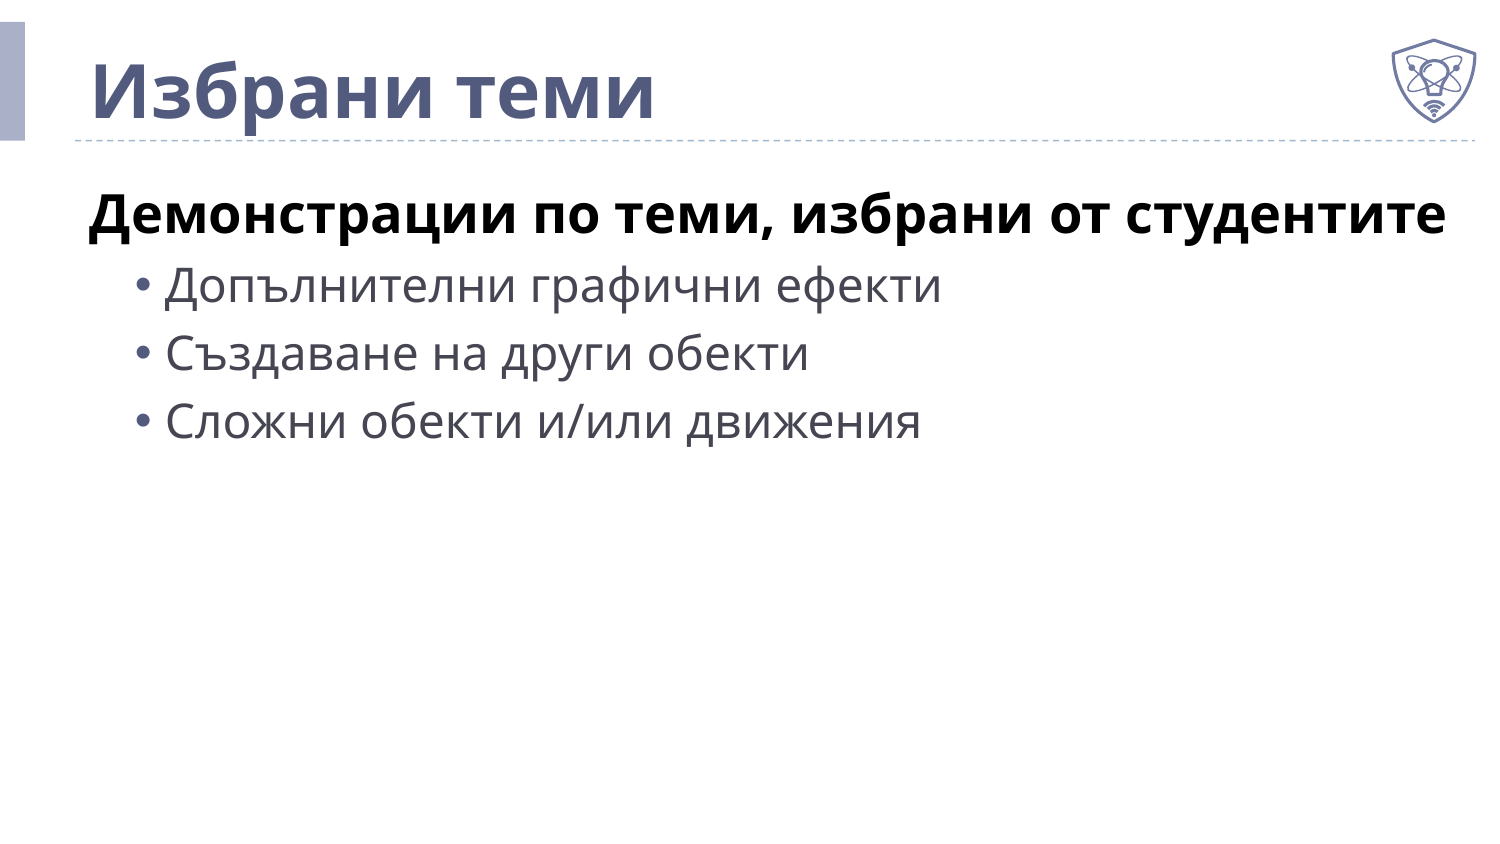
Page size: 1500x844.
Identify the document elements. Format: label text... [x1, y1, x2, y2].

title Избрани теми [75, 18, 1475, 141]
list Демонстрации по теми, избрани от студентите Допълнителни графични ефекти Създаване на други обекти Сложни обекти и/или движения [75, 171, 1475, 835]
